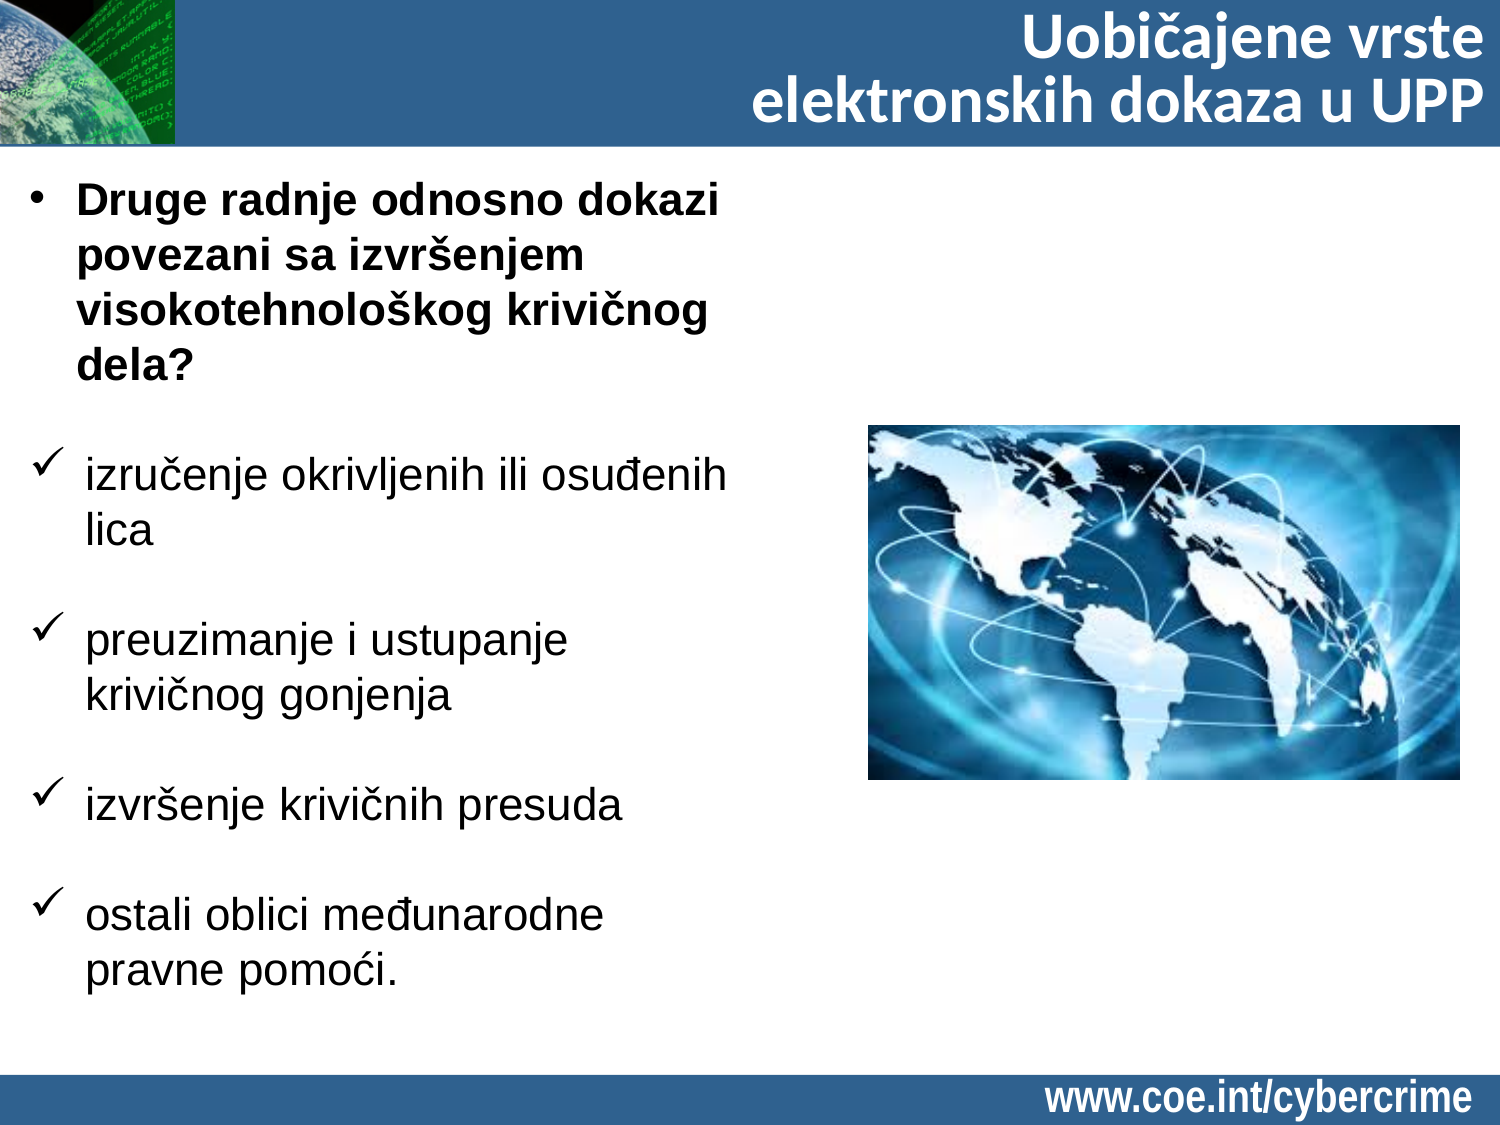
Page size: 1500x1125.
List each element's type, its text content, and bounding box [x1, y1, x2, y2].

text_box [0, 1073, 1030, 1125]
picture [868, 425, 1461, 780]
text_box Druge radnje odnosno dokazi povezani sa izvršenjem visokotehnološkog krivičnog dela? izručenje okrivljenih ili osuđenih lica preuzimanje i ustupanje krivičnog gonjenja izvršenje krivičnih presuda ostali oblici međunarodne pravne pomoći. [14, 162, 765, 1057]
text_box Uobičajene vrste elektronskih dokaza u UPP [177, 0, 1500, 149]
text_box www.coe.int/cybercrime [1030, 1059, 1500, 1125]
picture [0, 0, 175, 144]
